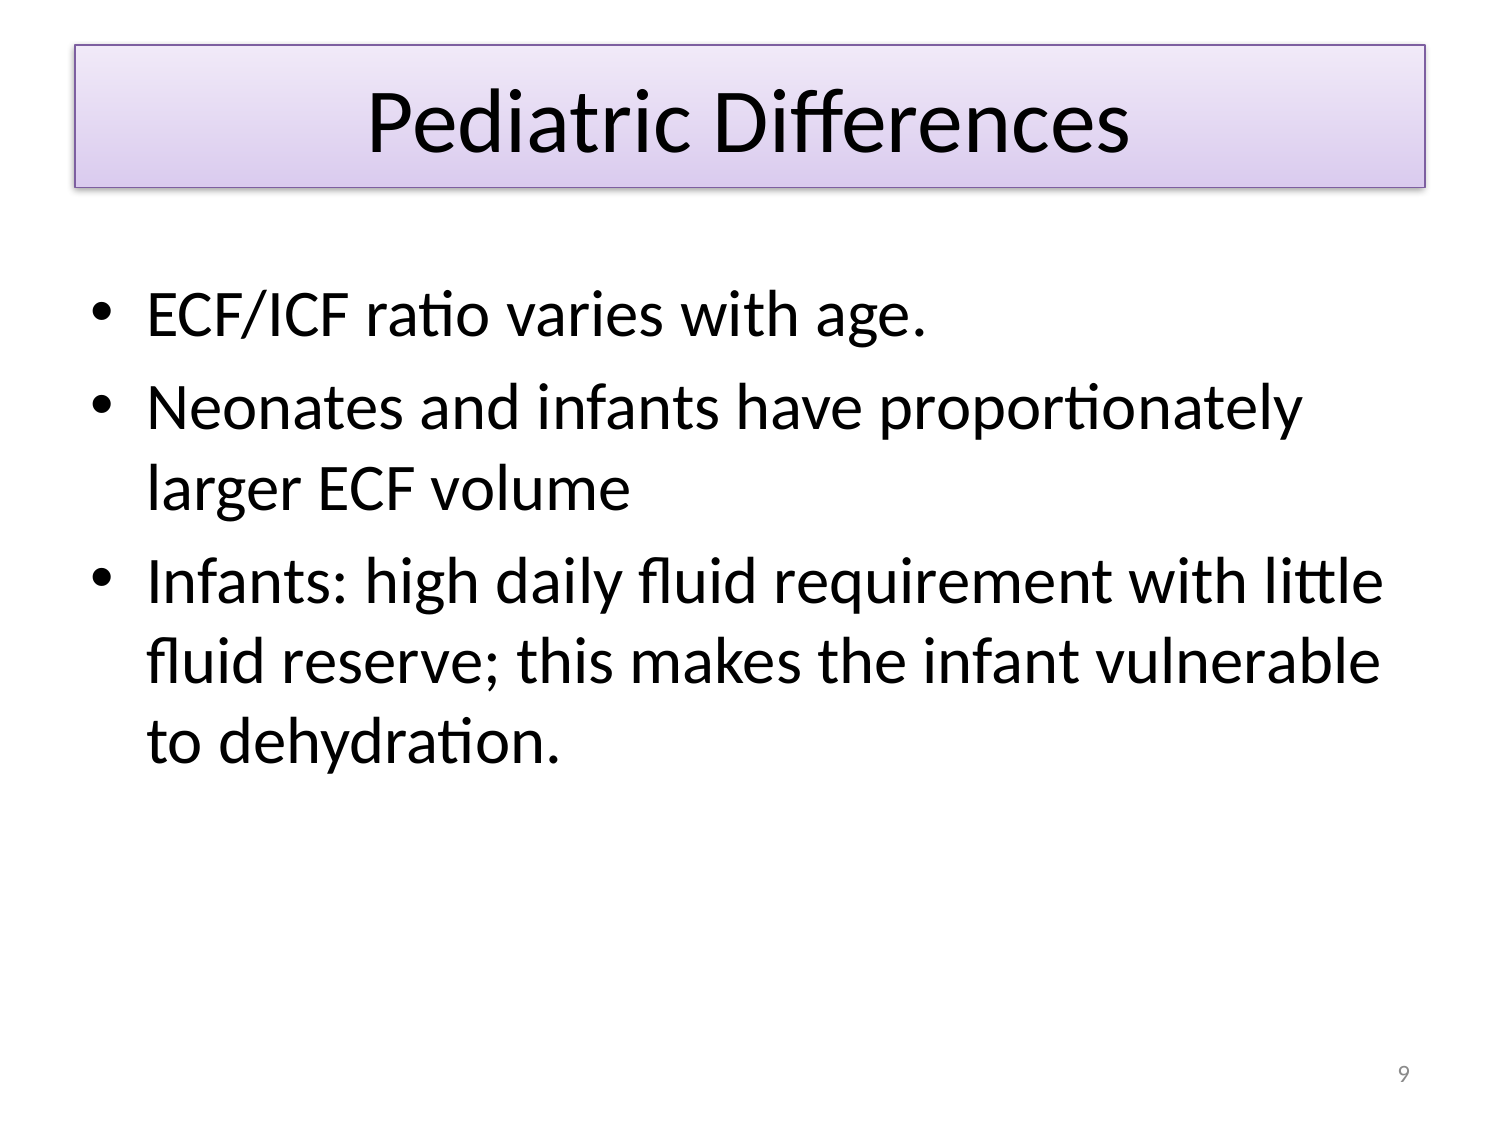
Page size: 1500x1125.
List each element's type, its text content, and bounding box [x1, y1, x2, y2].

title Pediatric Differences [74, 44, 1426, 188]
slide_number 9 [1074, 1042, 1425, 1103]
list ECF/ICF ratio varies with age. Neonates and infants have proportionately larger ECF volume Infants: high daily fluid requirement with little fluid reserve; this makes the infant vulnerable to dehydration. [75, 262, 1425, 1005]
